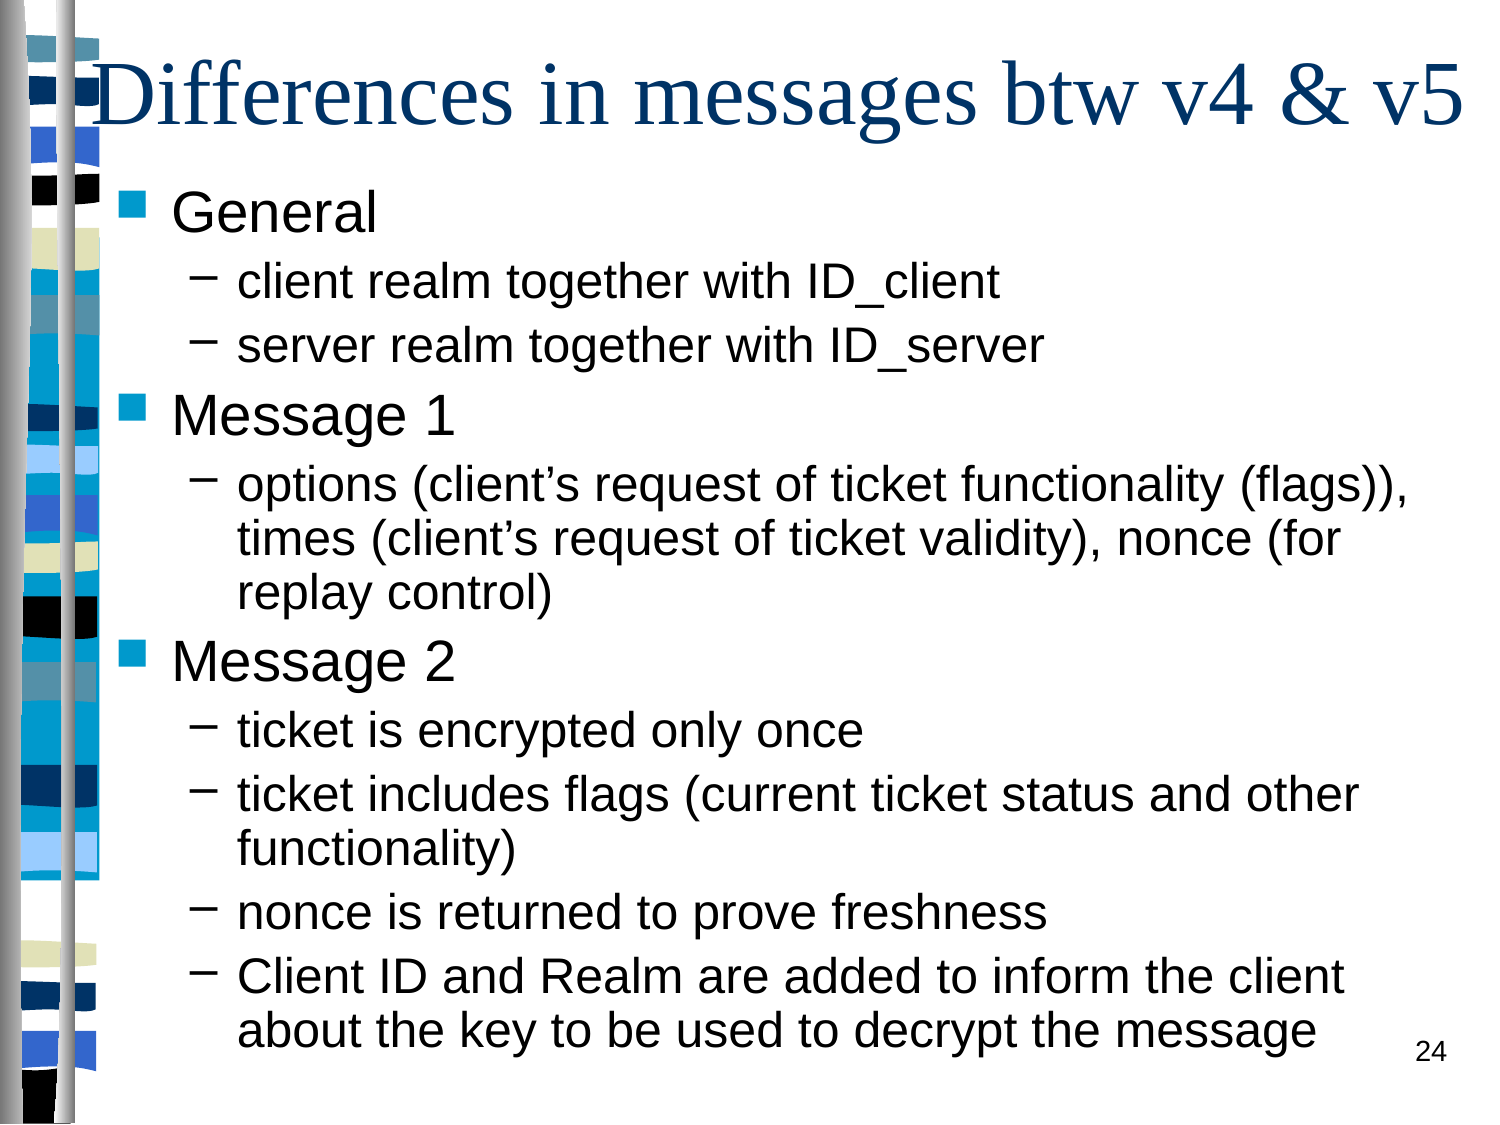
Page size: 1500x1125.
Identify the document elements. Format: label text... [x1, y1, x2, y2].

list General client realm together with ID_client server realm together with ID_server Message 1 options (client’s request of ticket functionality (flags)), times (client’s request of ticket validity), nonce (for replay control) Message 2 ticket is encrypted only once ticket includes flags (current ticket status and other functionality) nonce is returned to prove freshness Client ID and Realm are added to inform the client about the key to be used to decrypt the message [99, 174, 1436, 1063]
slide_number 24 [1149, 1024, 1463, 1101]
title Differences in messages btw v4 & v5 [75, 37, 1500, 138]
